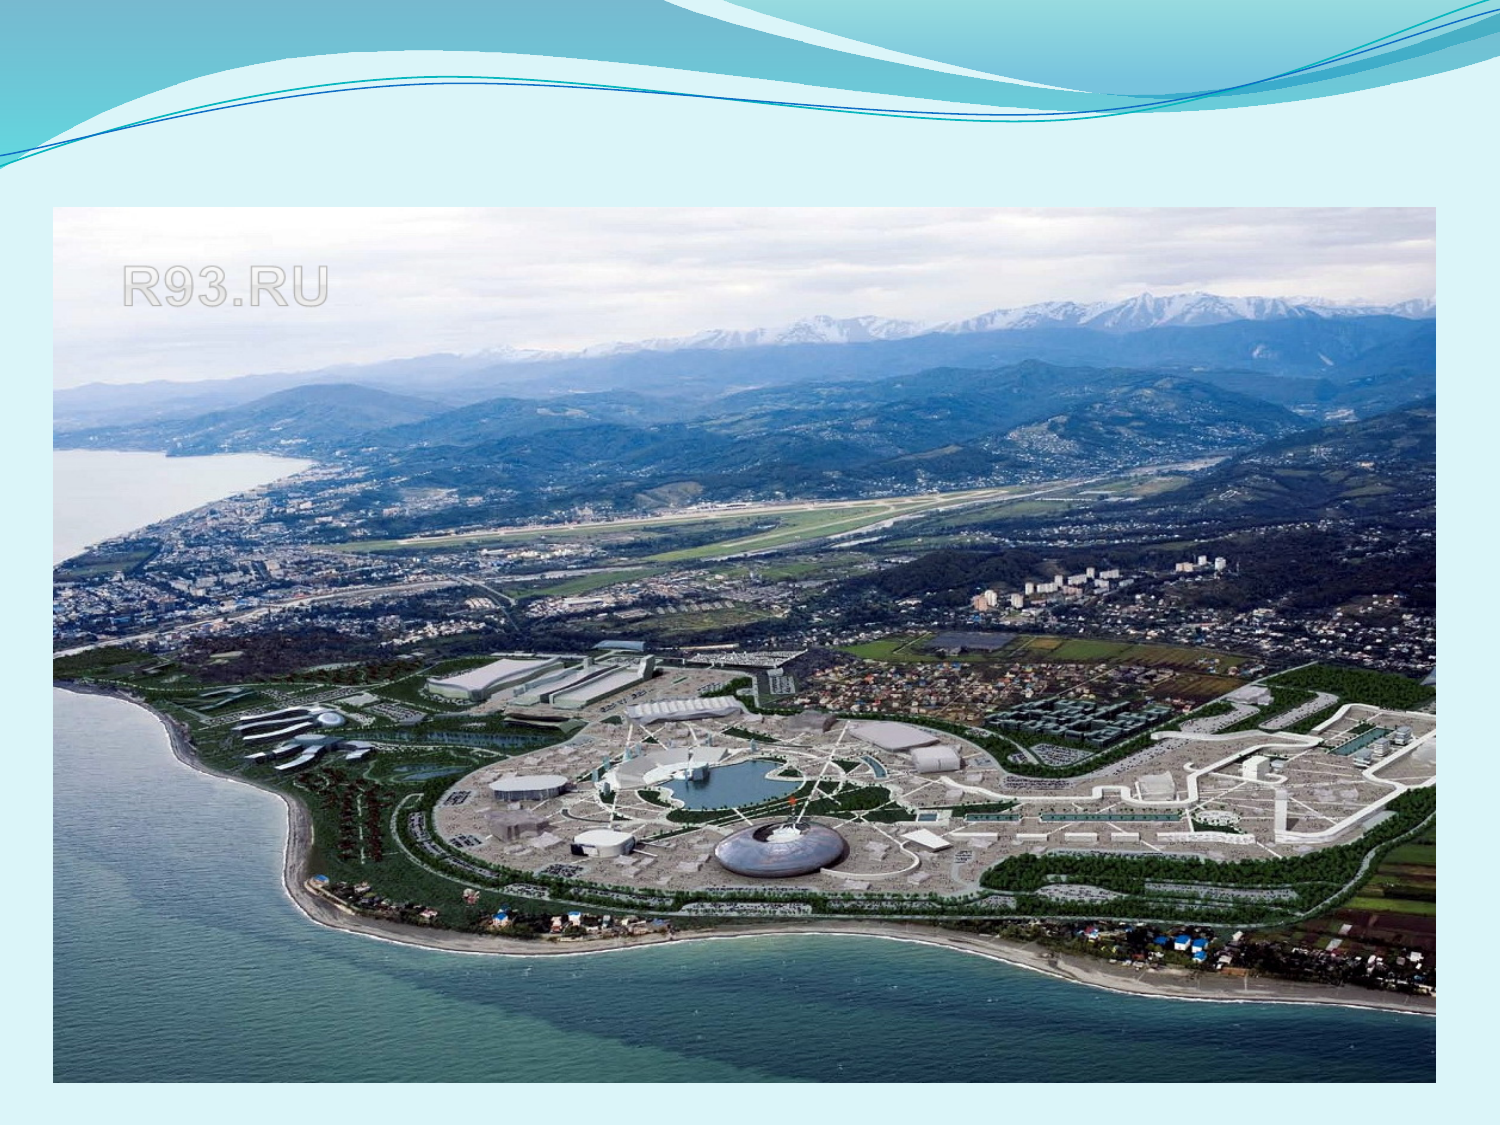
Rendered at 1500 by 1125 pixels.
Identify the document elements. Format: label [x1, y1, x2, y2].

picture [52, 207, 1436, 1083]
